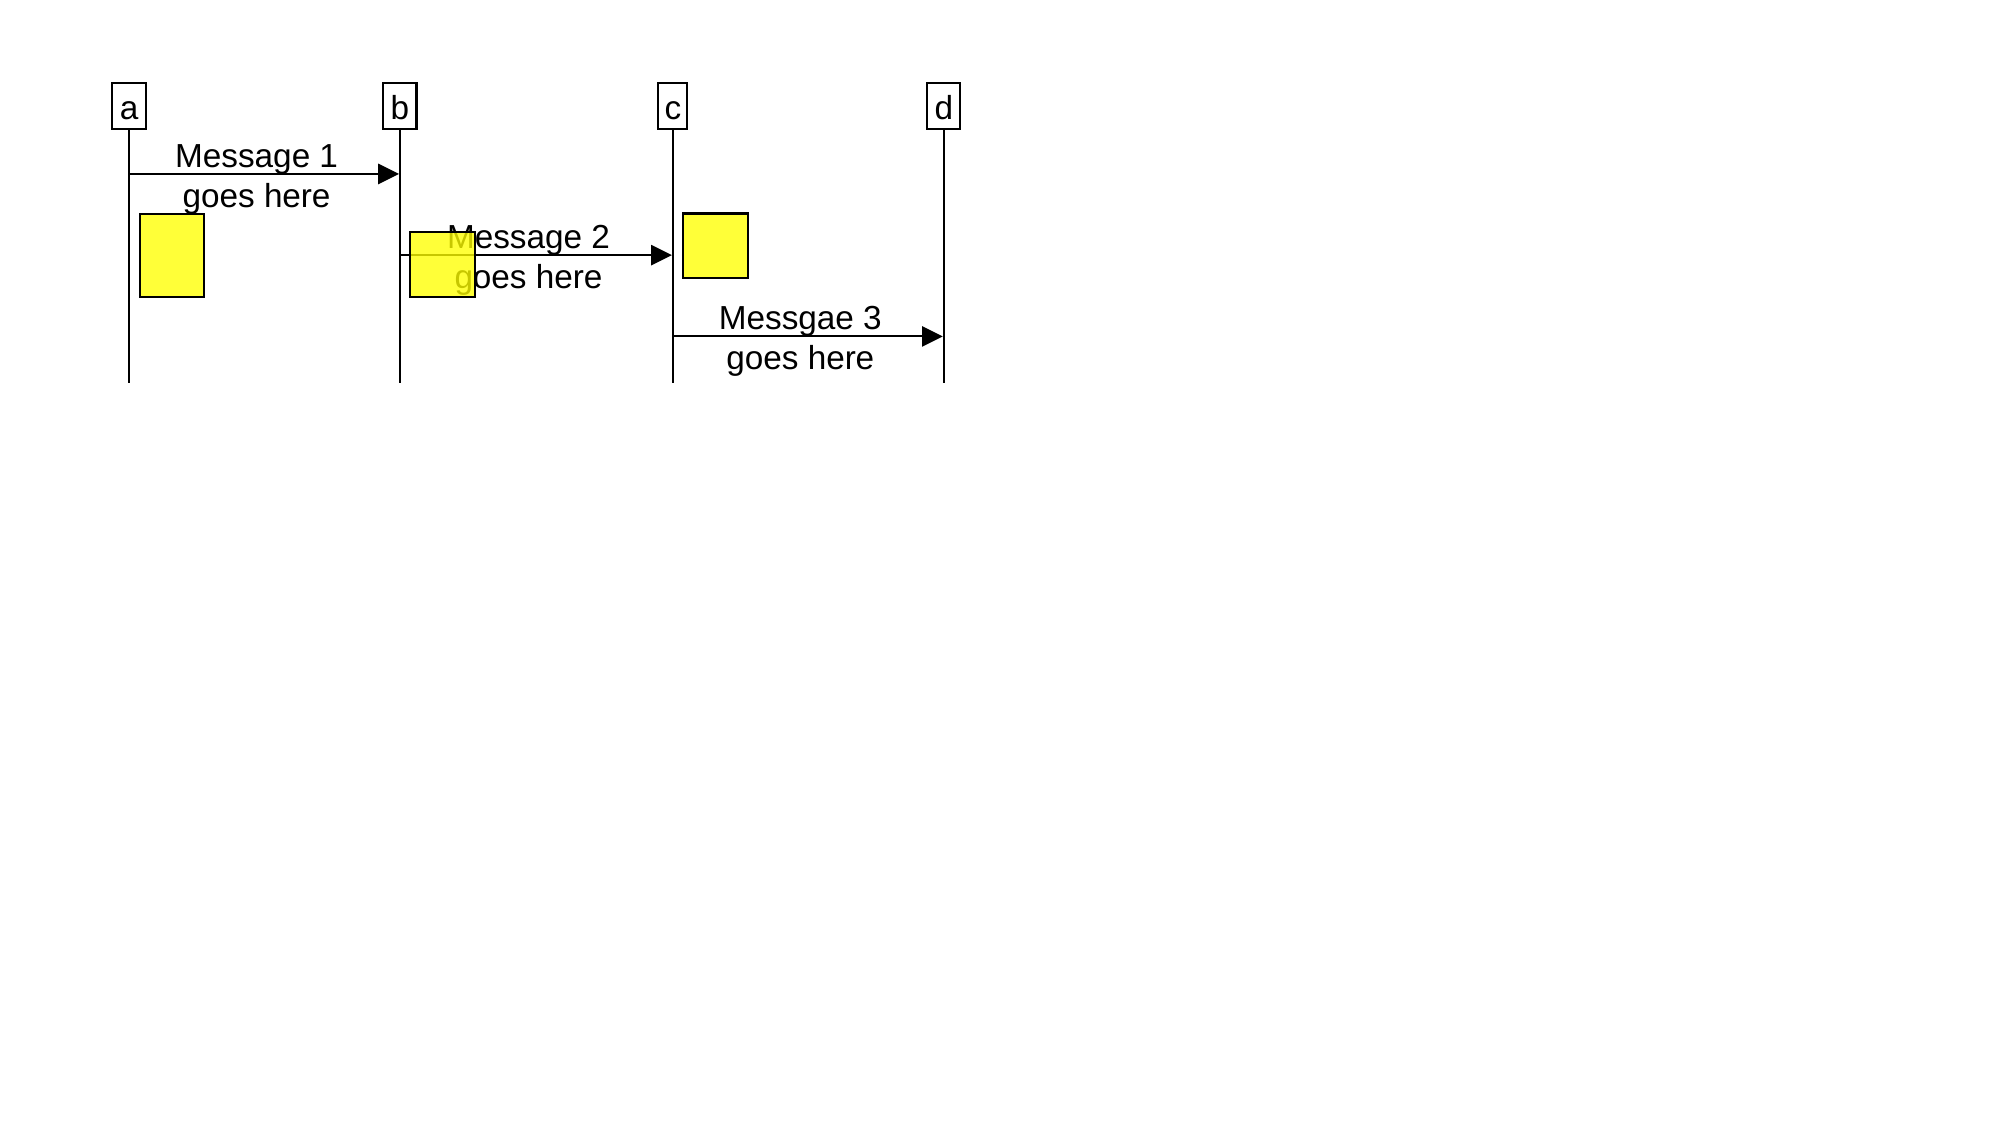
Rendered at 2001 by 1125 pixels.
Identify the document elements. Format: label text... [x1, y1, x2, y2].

text_box Messgae 3 goes here [716, 297, 885, 335]
text_box a [112, 83, 146, 130]
text_box Message 1 goes here [173, 135, 341, 173]
text_box [74, 74, 1005, 384]
text_box Message 1 goes here [173, 175, 341, 213]
text_box [139, 213, 205, 297]
text_box [410, 256, 475, 297]
text_box Message 2 goes here [475, 256, 613, 294]
text_box d [927, 83, 961, 130]
text_box [410, 232, 475, 255]
text_box Message 2 goes here [445, 216, 613, 254]
text_box Messgae 3 goes here [716, 337, 885, 375]
text_box b [383, 83, 417, 130]
text_box c [658, 83, 688, 130]
text_box [683, 213, 748, 279]
